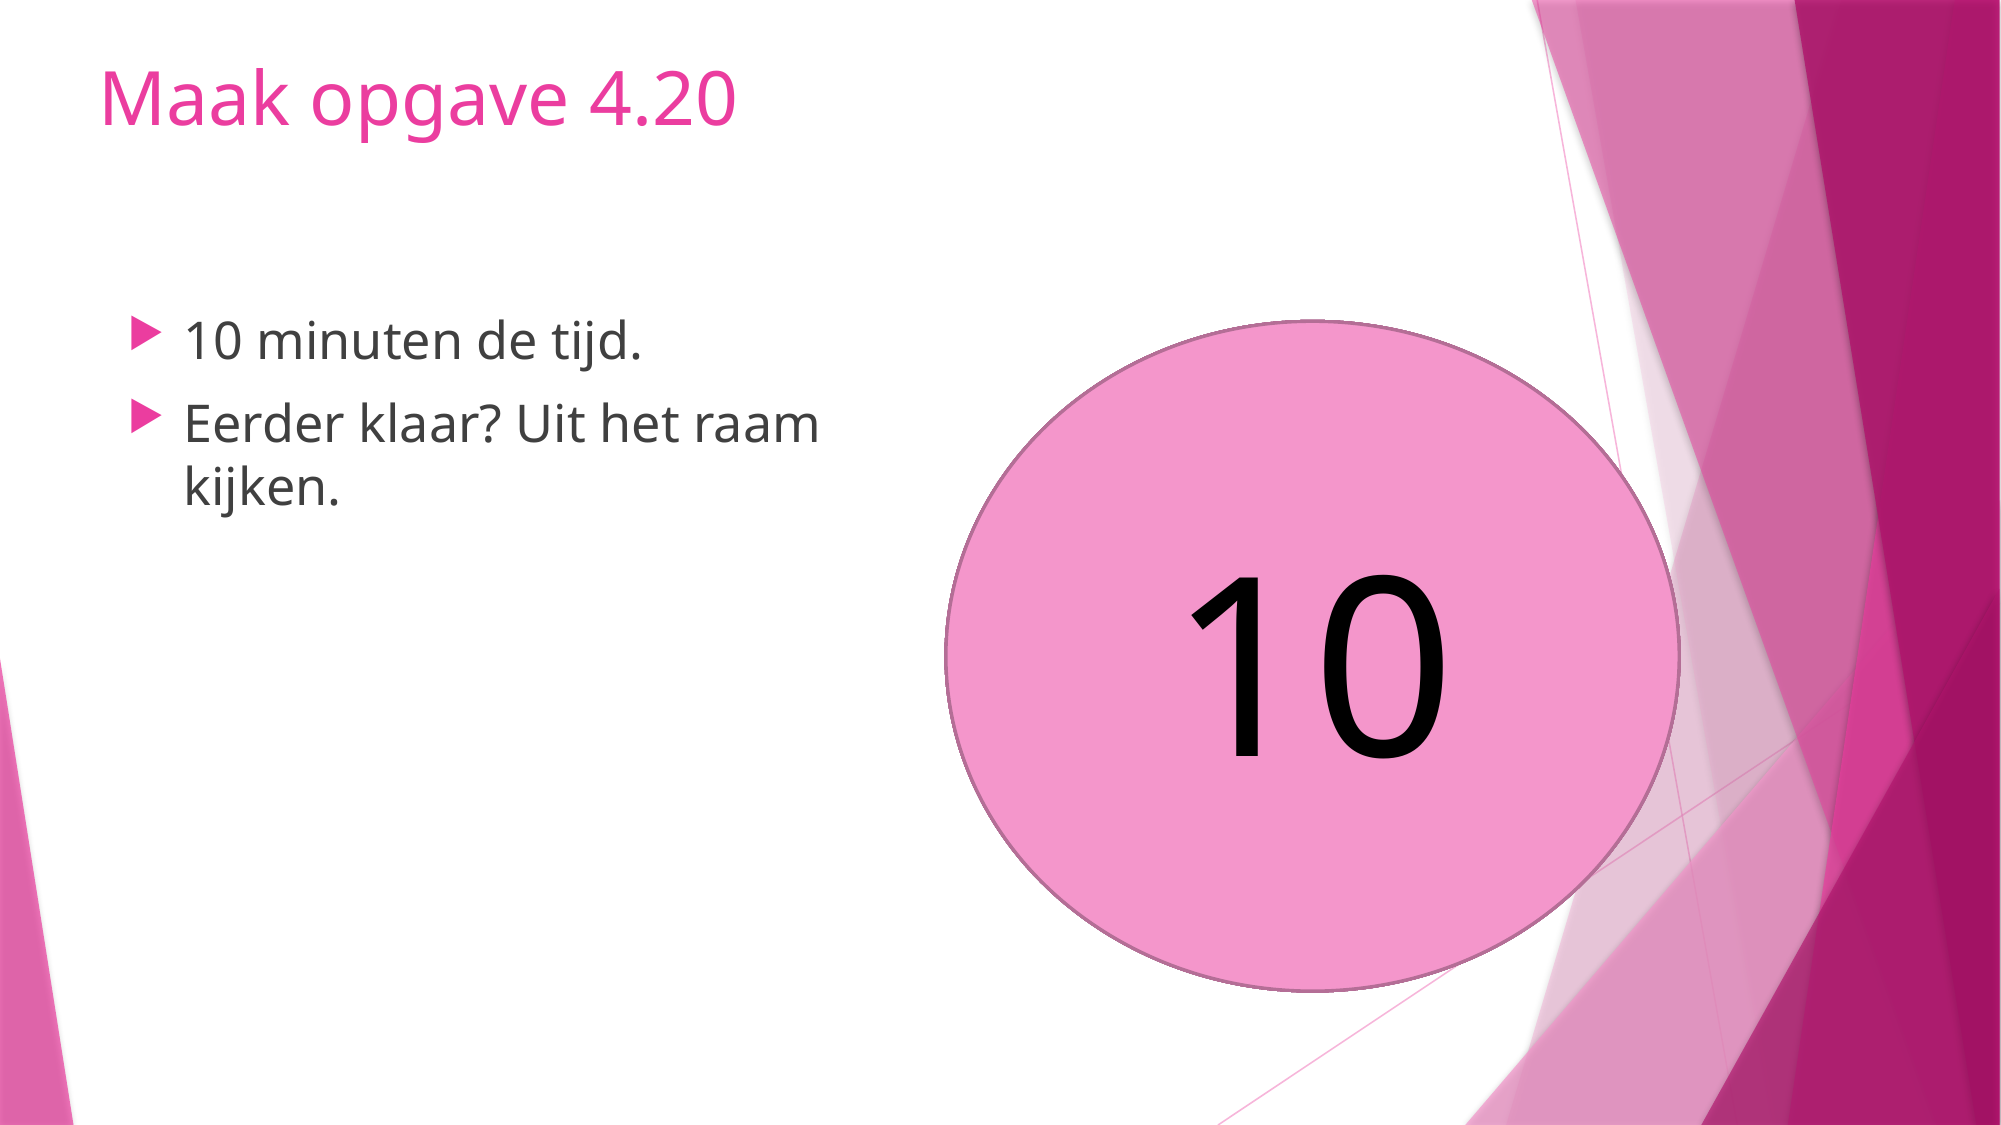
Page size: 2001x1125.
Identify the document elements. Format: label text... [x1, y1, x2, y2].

text_box 10 [944, 319, 1681, 993]
list 10 minuten de tijd. Eerder klaar? Uit het raam kijken. [112, 299, 896, 992]
title Maak opgave 4.20 [83, 42, 1494, 260]
